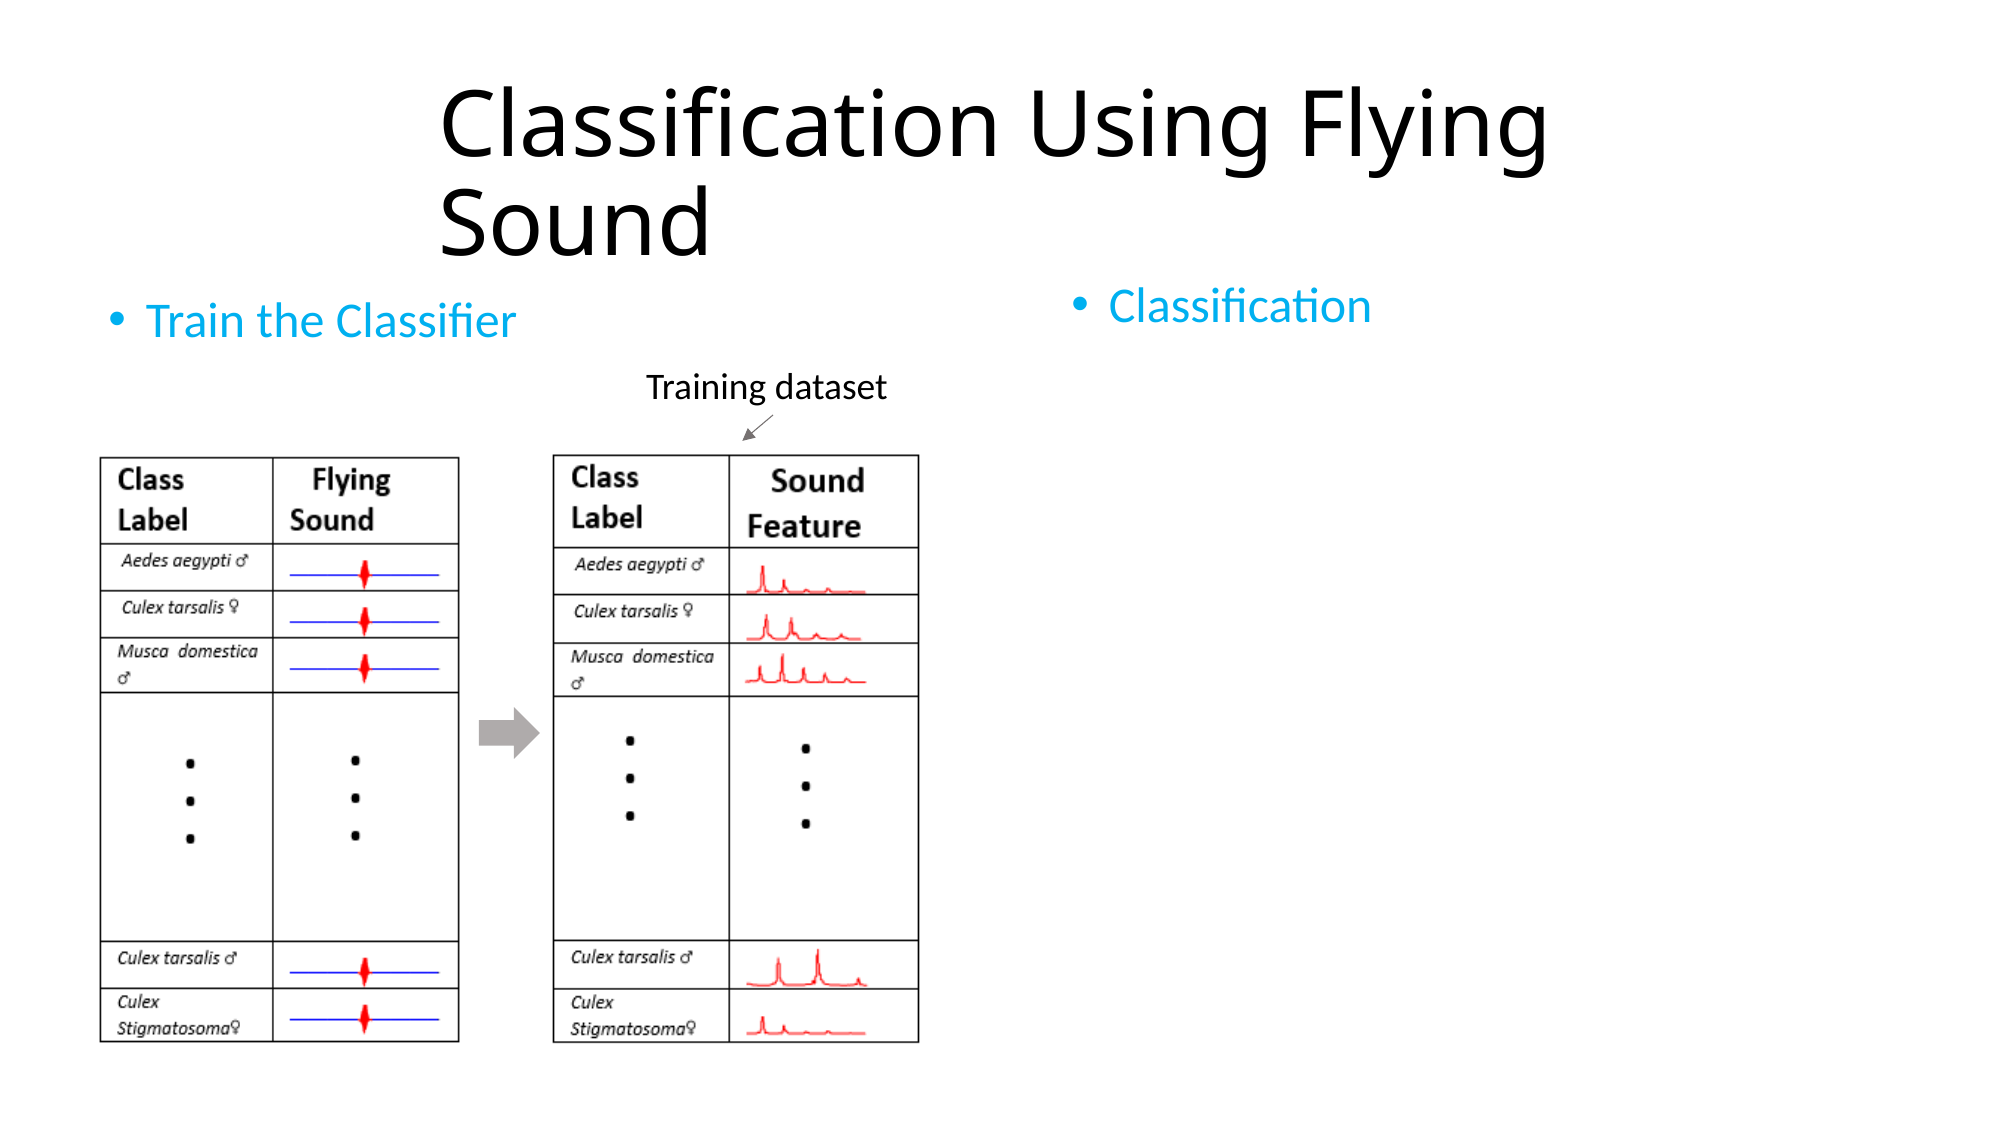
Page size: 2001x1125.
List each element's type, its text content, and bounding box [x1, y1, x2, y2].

title Classification Using Flying Sound [423, 67, 1710, 286]
list Classification [1056, 271, 1907, 1036]
picture [94, 451, 467, 1052]
list Train the Classifier [93, 286, 944, 1001]
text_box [479, 355, 927, 1051]
